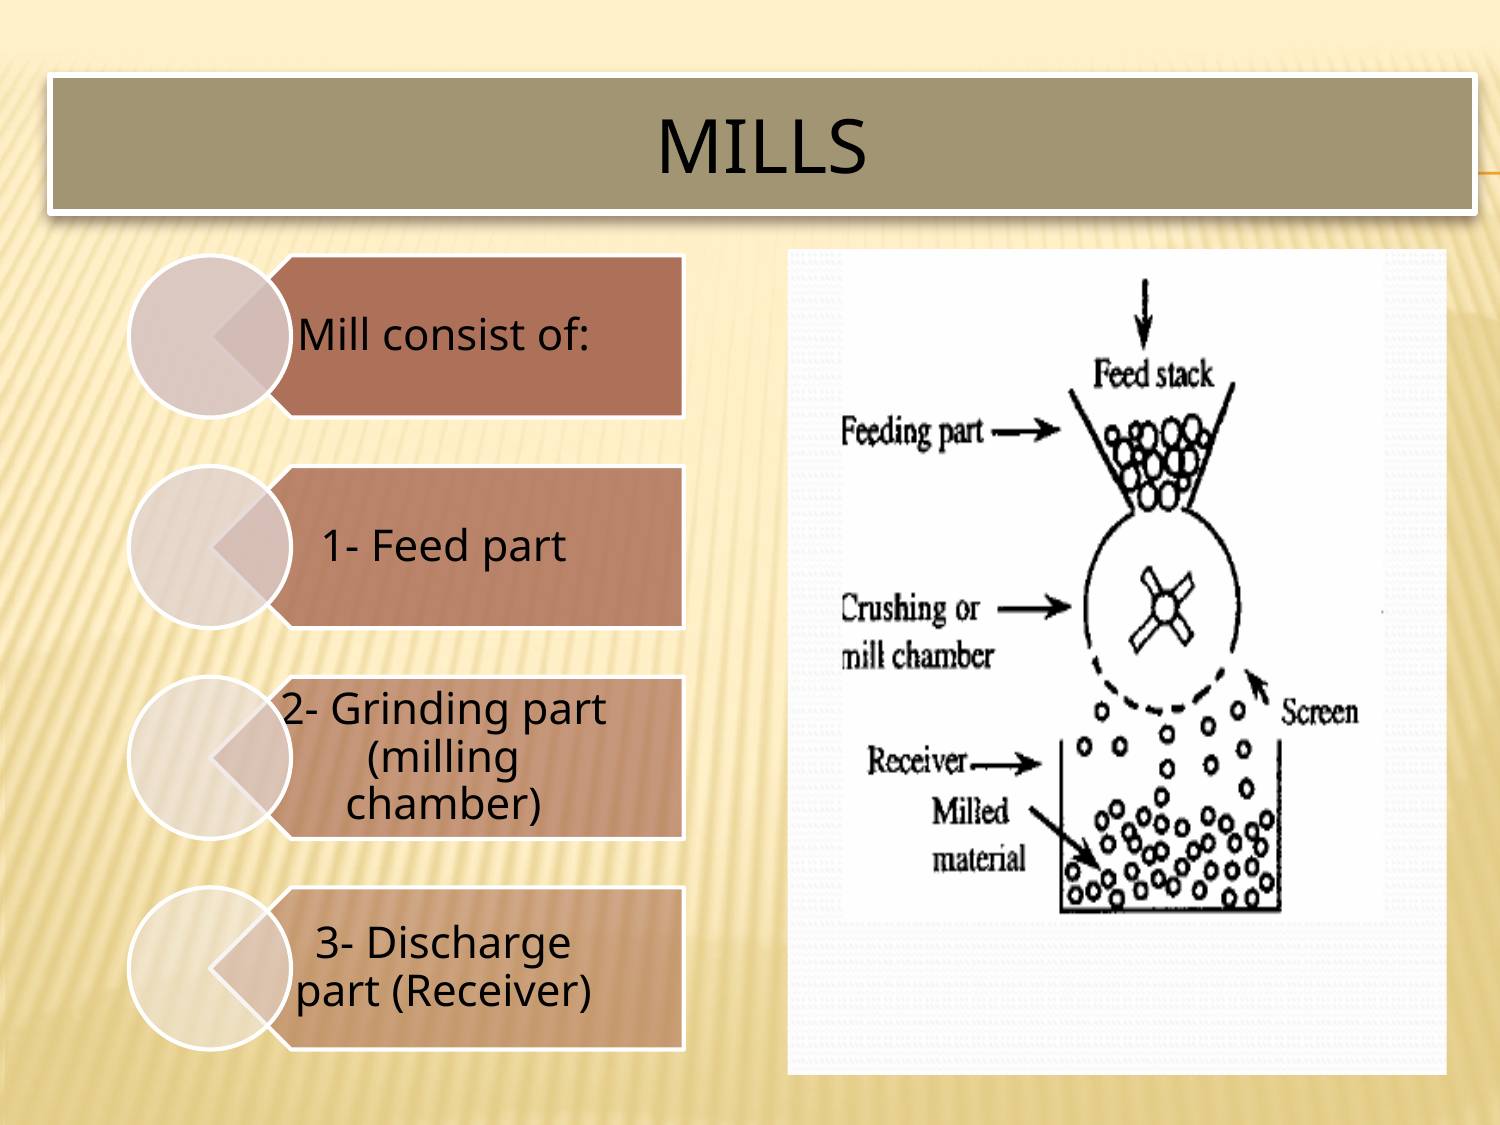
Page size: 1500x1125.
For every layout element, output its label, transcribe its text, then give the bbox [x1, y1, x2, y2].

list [49, 254, 763, 1051]
picture [787, 249, 1447, 1076]
title Mills [47, 72, 1478, 216]
